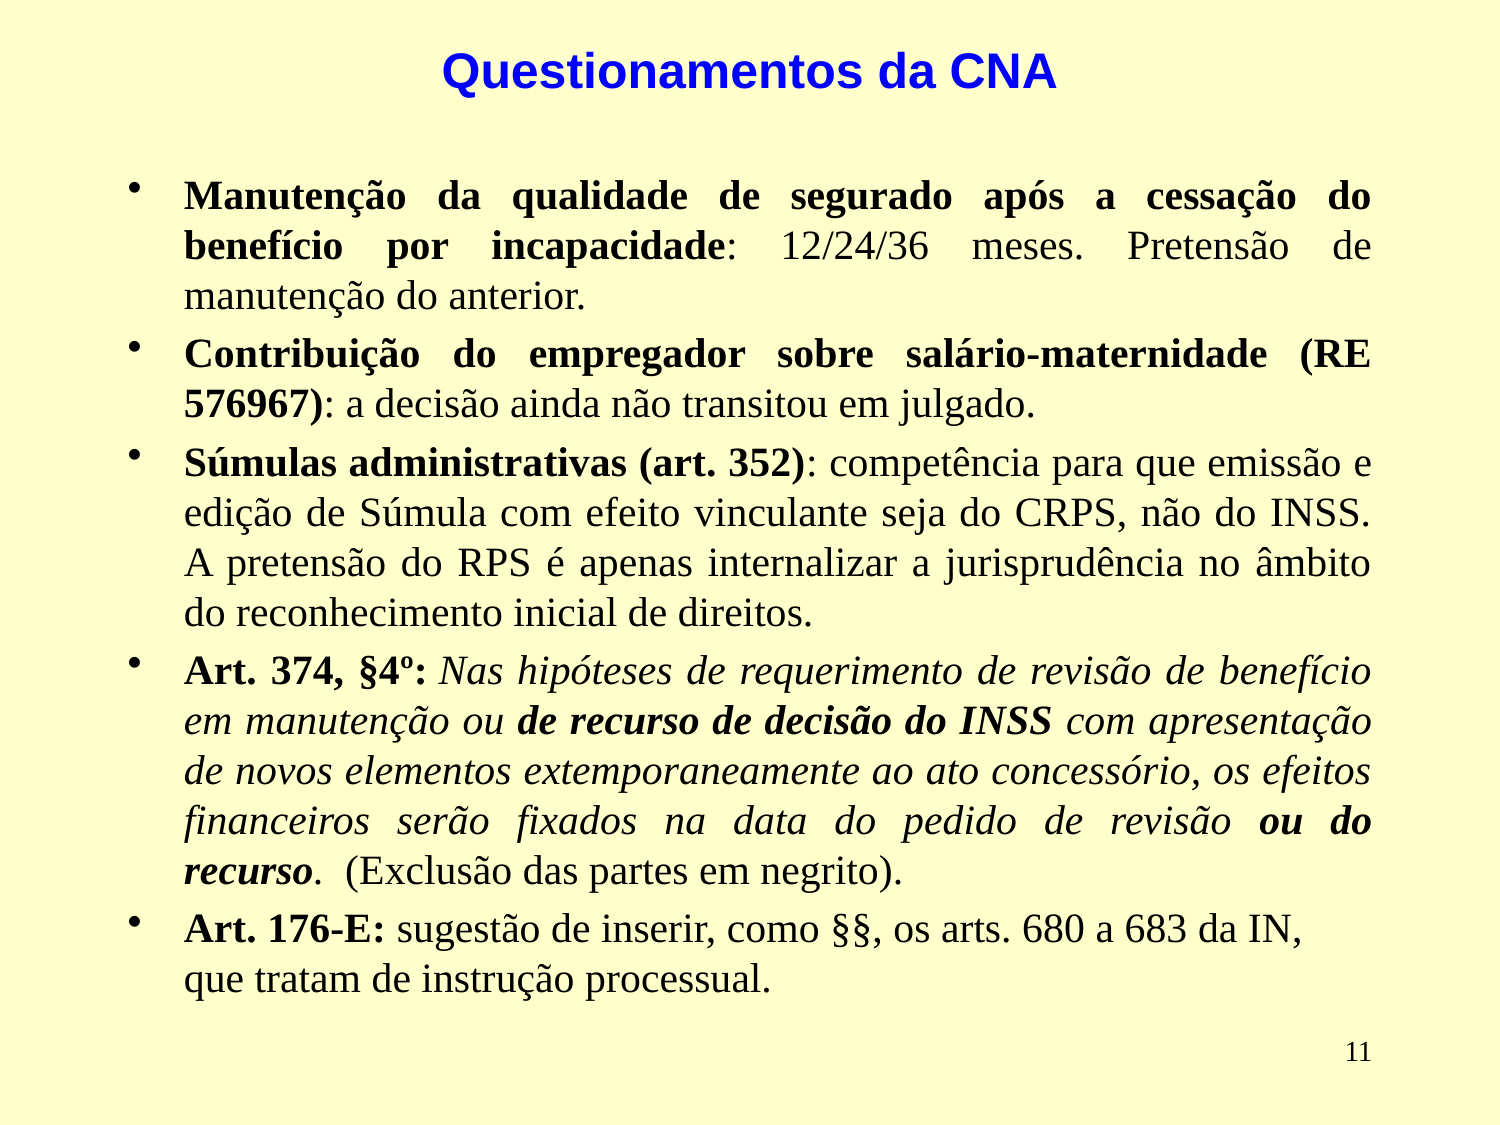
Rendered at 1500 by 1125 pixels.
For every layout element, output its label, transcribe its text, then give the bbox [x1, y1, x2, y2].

list Manutenção da qualidade de segurado após a cessação do benefício por incapacidade: 12/24/36 meses. Pretensão de manutenção do anterior. Contribuição do empregador sobre salário-maternidade (RE 576967): a decisão ainda não transitou em julgado. Súmulas administrativas (art. 352): competência para que emissão e edição de Súmula com efeito vinculante seja do CRPS, não do INSS. A pretensão do RPS é apenas internalizar a jurisprudência no âmbito do reconhecimento inicial de direitos. Art. 374, §4º: Nas hipóteses de requerimento de revisão de benefício em manutenção ou de recurso de decisão do INSS com apresentação de novos elementos extemporaneamente ao ato concessório, os efeitos financeiros serão fixados na data do pedido de revisão ou do recurso. (Exclusão das partes em negrito). Art. 176-E: sugestão de inserir, como §§, os arts. 680 a 683 da IN, que tratam de instrução processual. [112, 101, 1388, 1071]
title Questionamentos da CNA [112, 0, 1388, 101]
slide_number 11 [1074, 1024, 1388, 1101]
